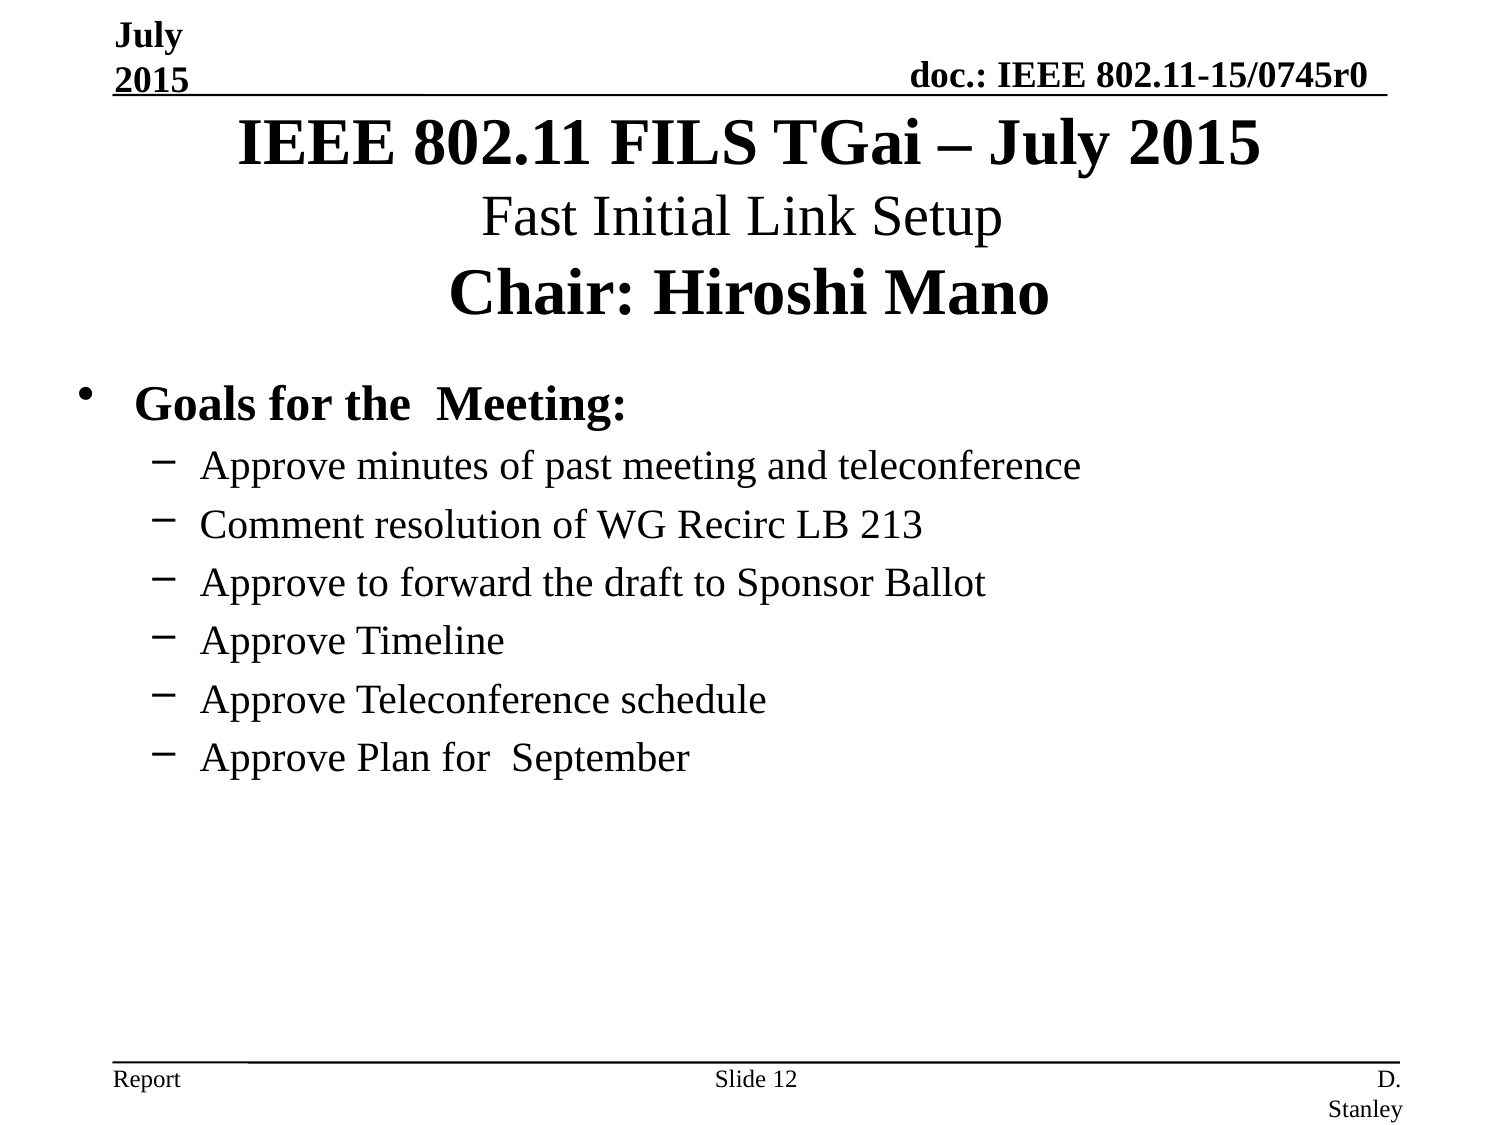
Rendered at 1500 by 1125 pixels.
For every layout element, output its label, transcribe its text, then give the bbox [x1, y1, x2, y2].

slide_number Slide 12 [712, 1062, 800, 1093]
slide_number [114, 54, 257, 100]
title IEEE 802.11 FILS TGai – July 2015 Fast Initial Link Setup Chair: Hiroshi Mano [0, 125, 1500, 300]
list Goals for the Meeting: Approve minutes of past meeting and teleconference Comment resolution of WG Recirc LB 213 Approve to forward the draft to Sponsor Ballot Approve Timeline Approve Teleconference schedule Approve Plan for September [62, 362, 1450, 1038]
footer D. Stanley, HP-Aruba Networks [1325, 1062, 1402, 1093]
